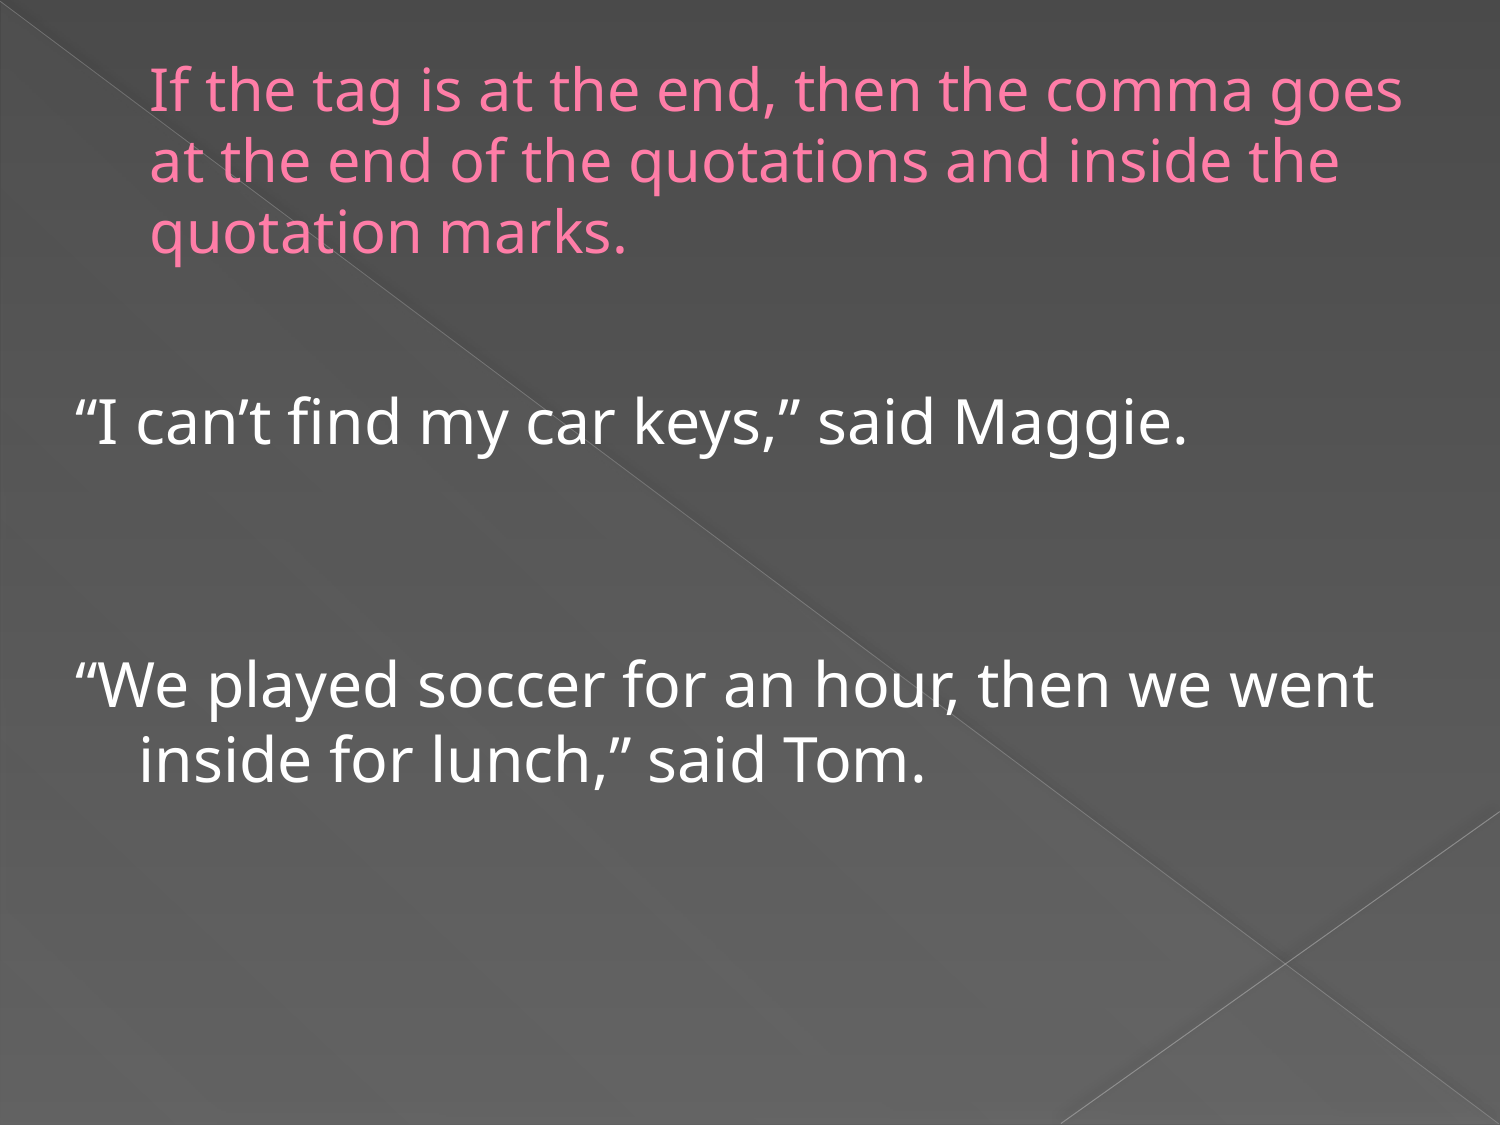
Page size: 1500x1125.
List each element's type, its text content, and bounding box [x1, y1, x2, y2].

title If the tag is at the end, then the comma goes at the end of the quotations and inside the quotation marks. [75, 43, 1425, 274]
list “I can’t find my car keys,” said Maggie. “We played soccer for an hour, then we went inside for lunch,” said Tom. [50, 375, 1400, 1125]
